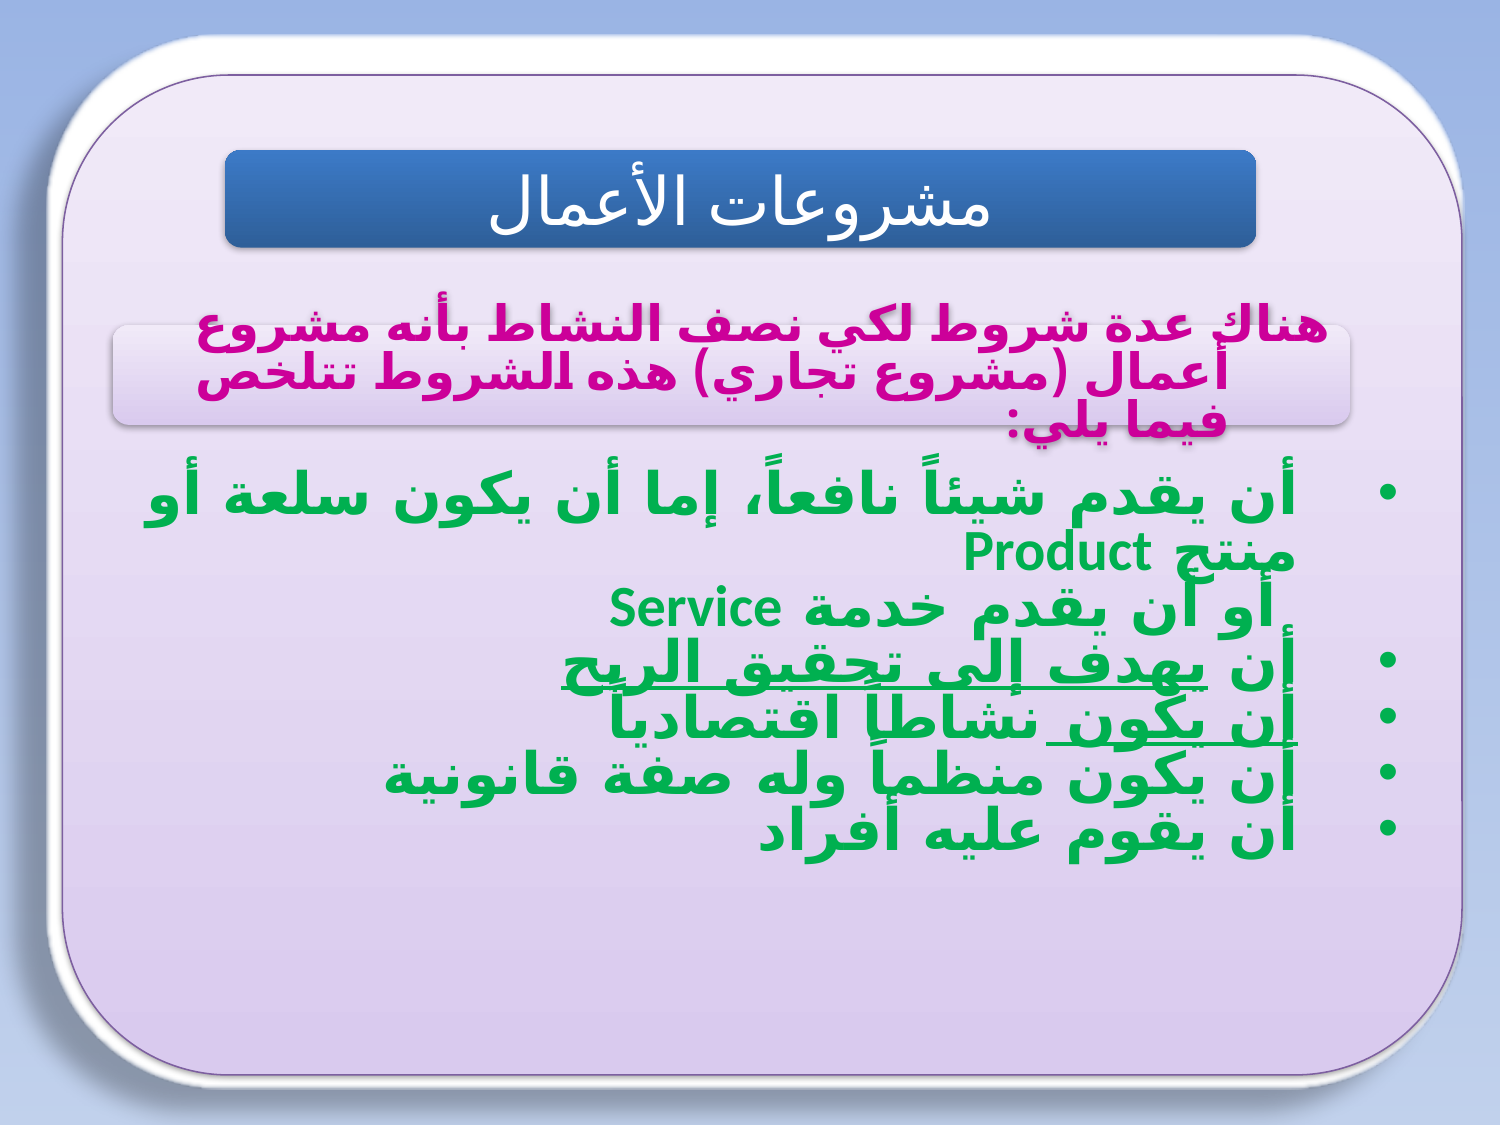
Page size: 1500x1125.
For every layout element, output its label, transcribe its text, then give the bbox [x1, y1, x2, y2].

text_box أن يقدم شيئاً نافعاً، إما أن يكون سلعة أو منتج Product أو أن يقدم خدمة Service أن يهدف إلى تحقيق الربح أن يكون نشاطاً اقتصادياً أن يكون منظماً وله صفة قانونية أن يقوم عليه أفراد [61, 74, 1463, 1076]
text_box مشروعات الأعمال [224, 149, 1257, 248]
text_box [0, 0, 1500, 1125]
text_box هناك عدة شروط لكي نصف النشاط بأنه مشروع أعمال (مشروع تجاري) هذه الشروط تتلخص فيما يلي: [111, 324, 1351, 426]
text_box [48, 34, 1468, 1089]
